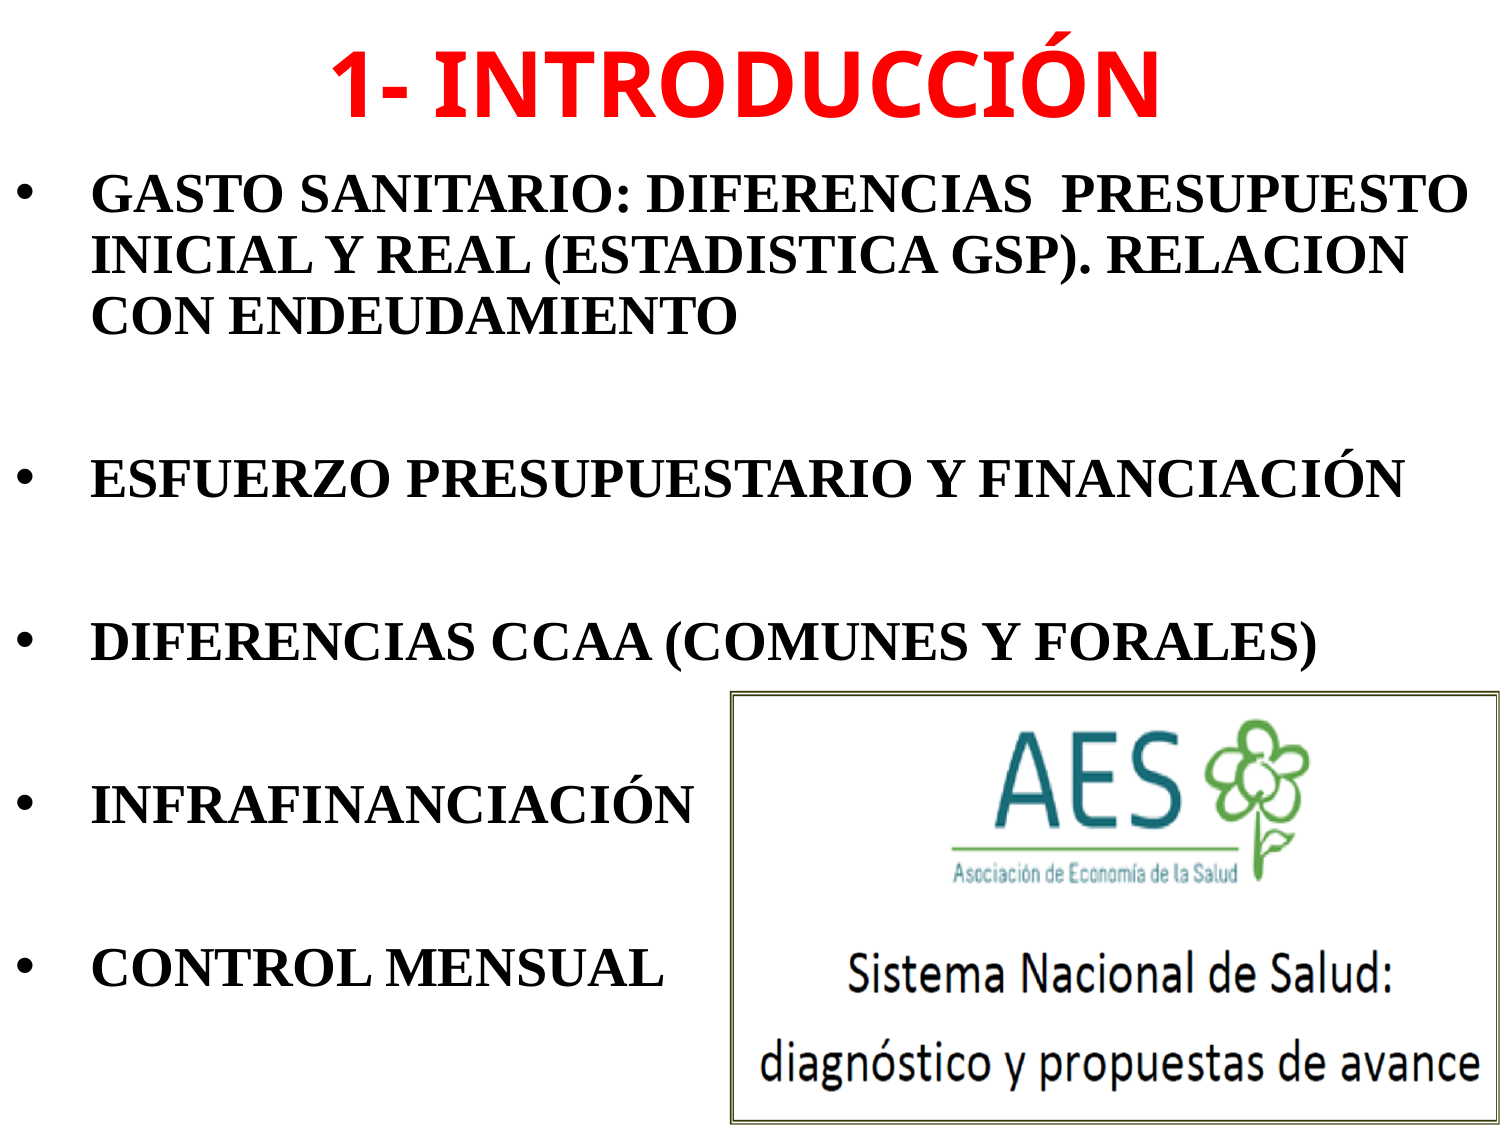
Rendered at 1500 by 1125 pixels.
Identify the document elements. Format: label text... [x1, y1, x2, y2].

list GASTO SANITARIO: DIFERENCIAS PRESUPUESTO INICIAL Y REAL (ESTADISTICA GSP). RELACION CON ENDEUDAMIENTO ESFUERZO PRESUPUESTARIO Y FINANCIACIÓN DIFERENCIAS CCAA (COMUNES Y FORALES) INFRAFINANCIACIÓN CONTROL MENSUAL [0, 156, 1500, 1079]
picture [729, 690, 1500, 1125]
title 1- INTRODUCCIÓN [0, 30, 1500, 156]
